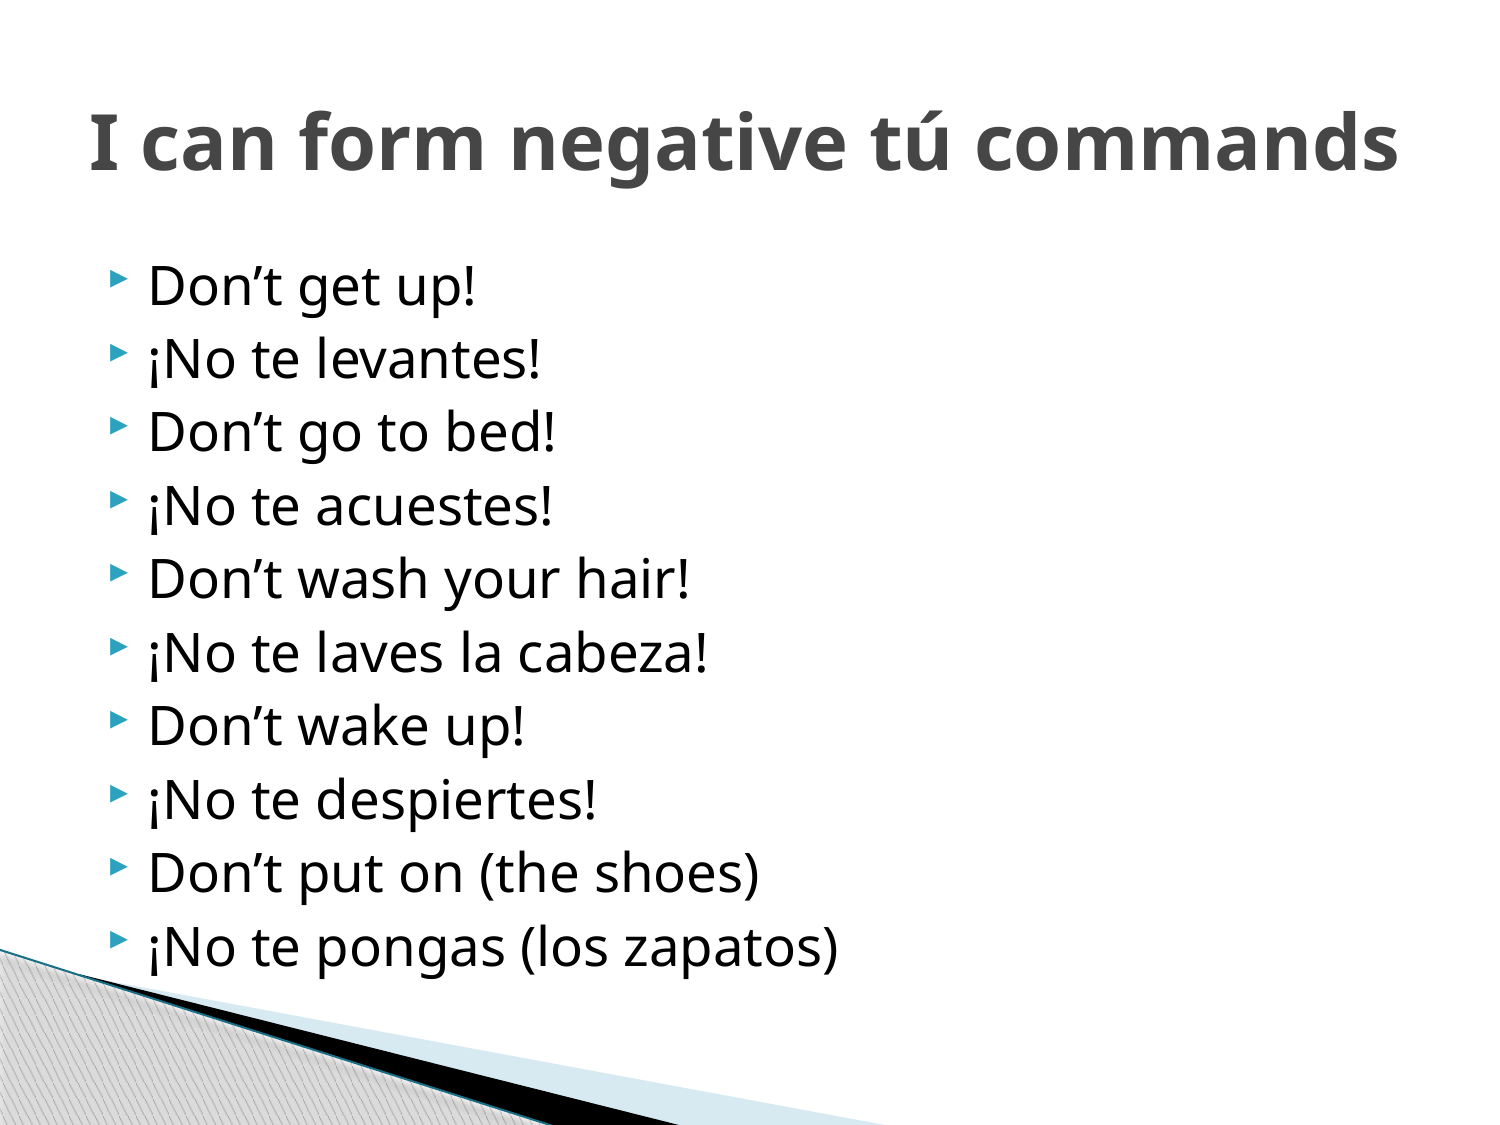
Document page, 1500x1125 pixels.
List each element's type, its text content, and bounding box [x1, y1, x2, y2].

list Don’t get up! ¡No te levantes! Don’t go to bed! ¡No te acuestes! Don’t wash your hair! ¡No te laves la cabeza! Don’t wake up! ¡No te despiertes! Don’t put on (the shoes) ¡No te pongas (los zapatos) [75, 243, 1425, 986]
title I can form negative tú commands [75, 45, 1425, 233]
